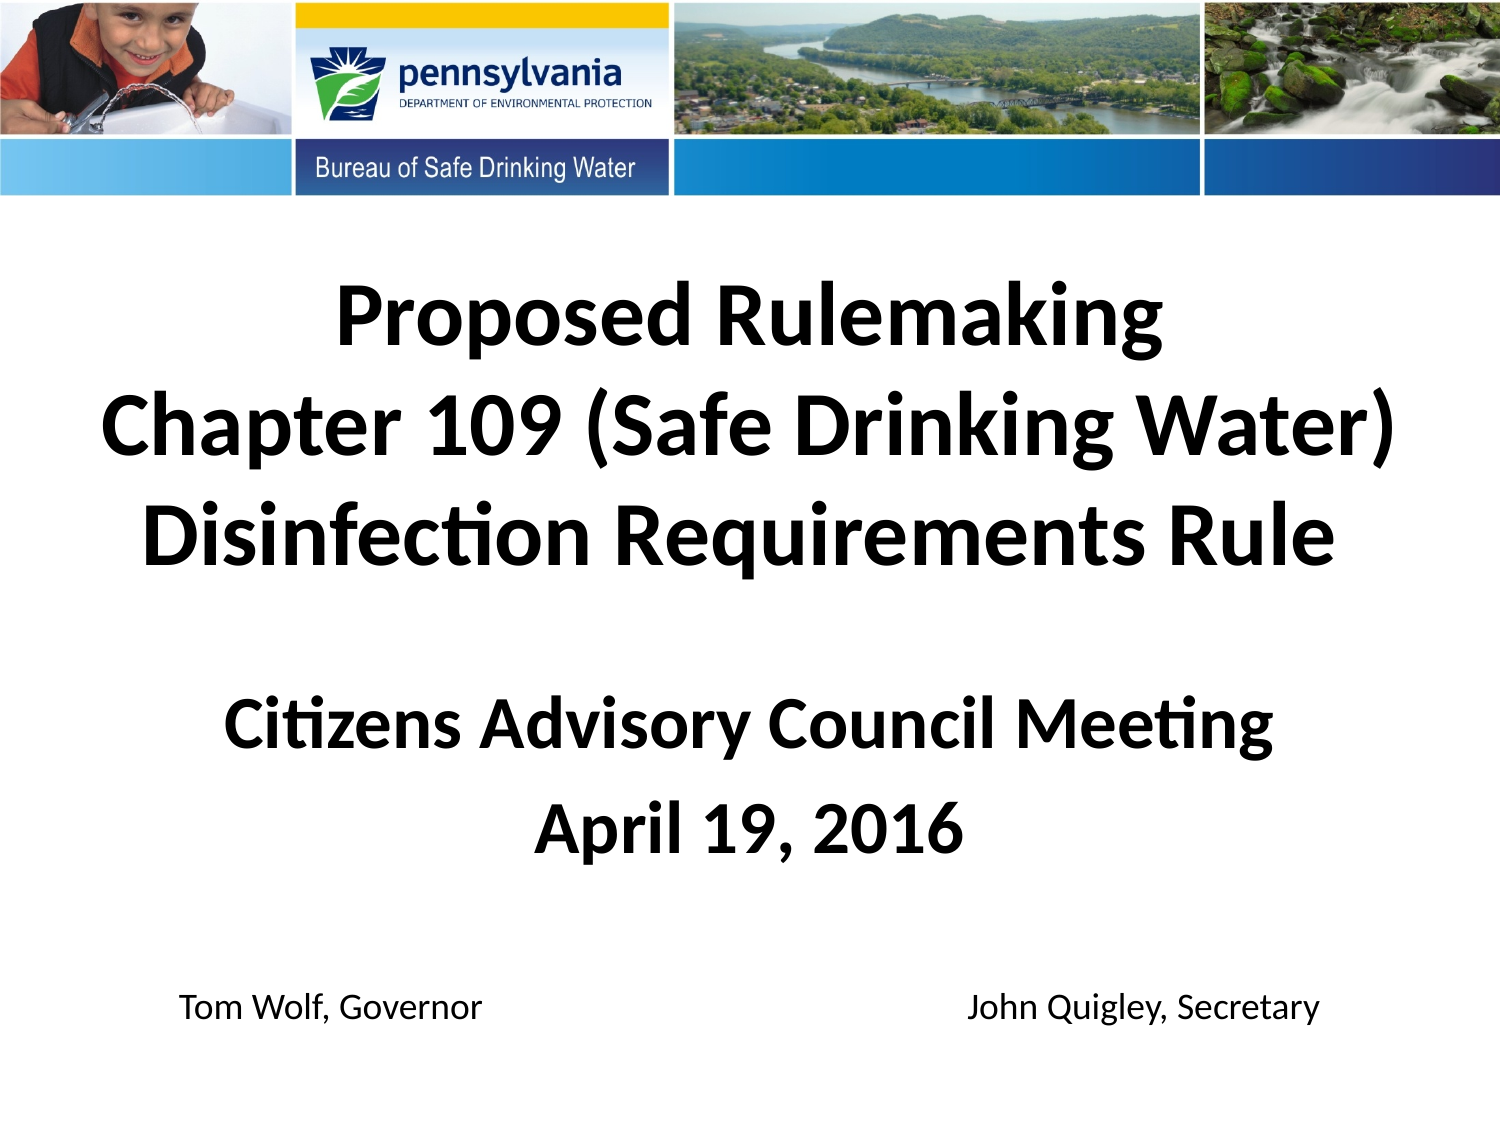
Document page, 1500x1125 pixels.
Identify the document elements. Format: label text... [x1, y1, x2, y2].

subtitle Citizens Advisory Council Meeting April 19, 2016 [68, 666, 1432, 913]
title Proposed Rulemaking Chapter 109 (Safe Drinking Water) Disinfection Requirements Rule [18, 224, 1482, 613]
text_box Tom Wolf, Governor [99, 974, 563, 1035]
text_box John Quigley, Secretary [862, 974, 1425, 1035]
picture [0, 0, 1500, 196]
